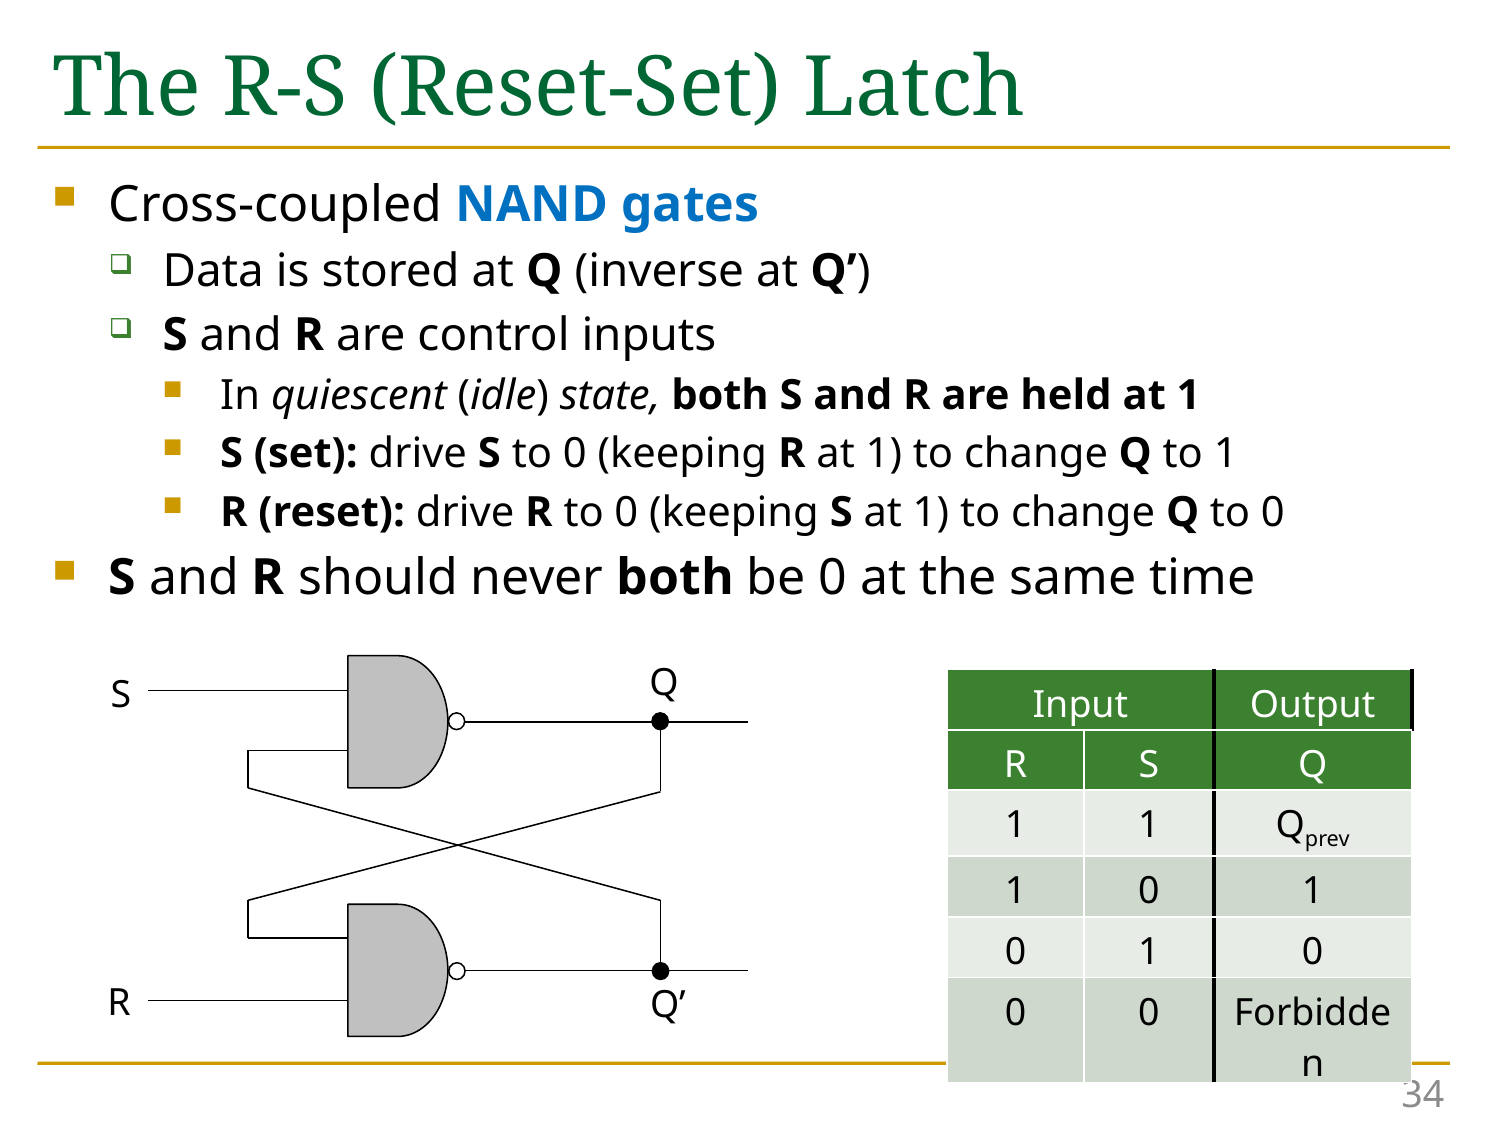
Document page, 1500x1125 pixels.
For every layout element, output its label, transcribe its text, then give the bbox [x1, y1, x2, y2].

table_cell 1 [1085, 791, 1212, 855]
table_cell S [1085, 731, 1212, 789]
table_cell 0 [948, 918, 1083, 977]
table_cell Forbidden [1216, 978, 1411, 1082]
list Cross-coupled NAND gates Data is stored at Q (inverse at Q’) S and R are control inputs In quiescent (idle) state, both S and R are held at 1 S (set): drive S to 0 (keeping R at 1) to change Q to 1 R (reset): drive R to 0 (keeping S at 1) to change Q to 0 S and R should never both be 0 at the same time [37, 163, 1475, 1016]
table_cell 1 [948, 857, 1083, 916]
table_cell Q [1216, 731, 1411, 789]
table_cell 0 [1085, 857, 1212, 916]
table_cell 0 [948, 978, 1083, 1082]
table_cell 0 [1085, 978, 1212, 1082]
table_cell R [948, 731, 1083, 789]
table_header Output [1216, 670, 1410, 729]
table_cell 0 [1216, 918, 1411, 977]
table_cell 1 [1085, 918, 1212, 977]
table_header Input [948, 670, 1212, 729]
table_cell 1 [1216, 857, 1411, 916]
table_cell 1 [948, 791, 1083, 855]
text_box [92, 650, 749, 1037]
slide_number 34 [1121, 1066, 1460, 1125]
title The R-S (Reset-Set) Latch [37, 24, 1450, 163]
table_cell Qprev [1216, 791, 1411, 855]
